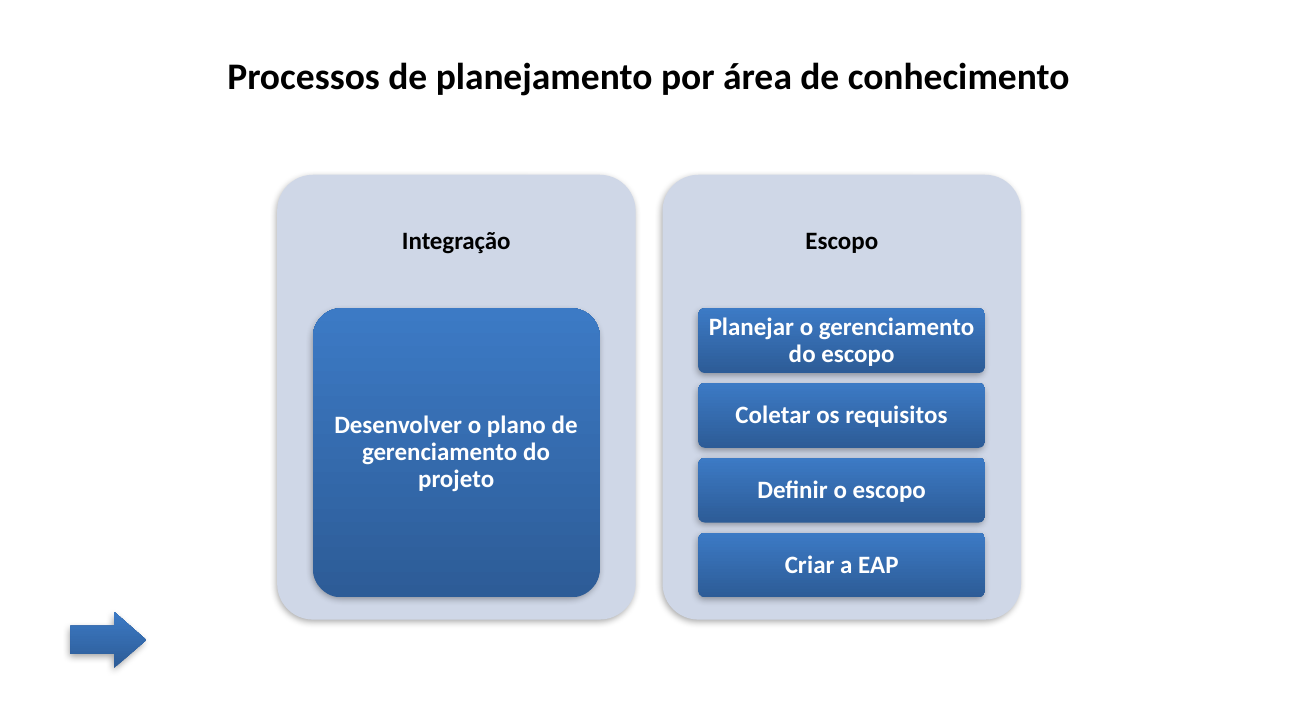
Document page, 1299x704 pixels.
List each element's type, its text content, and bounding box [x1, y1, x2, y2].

text_box [70, 611, 147, 669]
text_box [276, 174, 1022, 620]
text_box Processos de planejamento por área de conhecimento [0, 44, 1299, 106]
